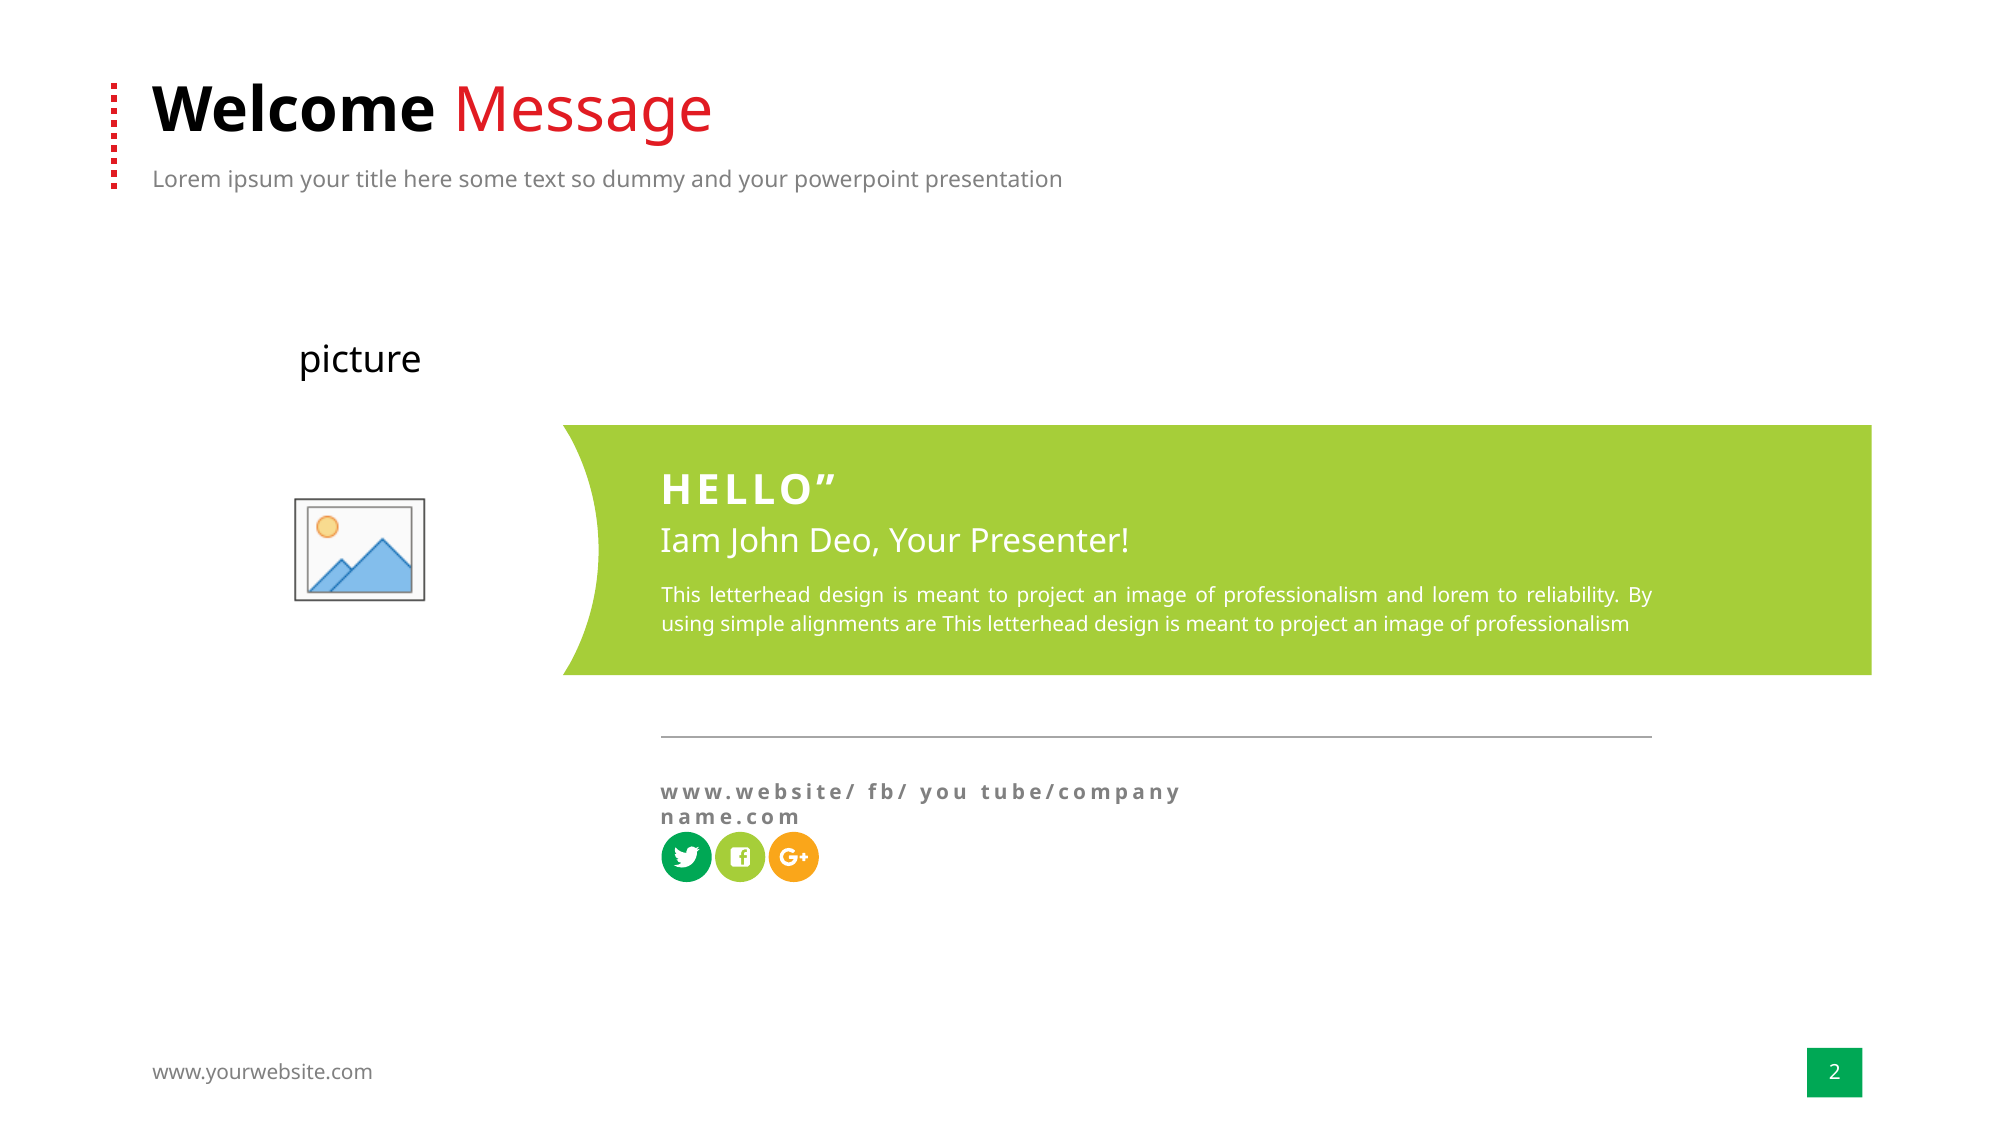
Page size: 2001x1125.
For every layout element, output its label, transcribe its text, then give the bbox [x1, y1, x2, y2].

footer www.yourwebsite.com [137, 1042, 462, 1103]
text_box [645, 455, 1653, 645]
title Welcome Message [137, 55, 1863, 160]
picture [137, 327, 583, 773]
slide_number 2 [1797, 1039, 1872, 1106]
list Lorem ipsum your title here some text so dummy and your powerpoint presentation [137, 160, 1863, 207]
text_box [583, 424, 1873, 677]
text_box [645, 771, 1324, 882]
